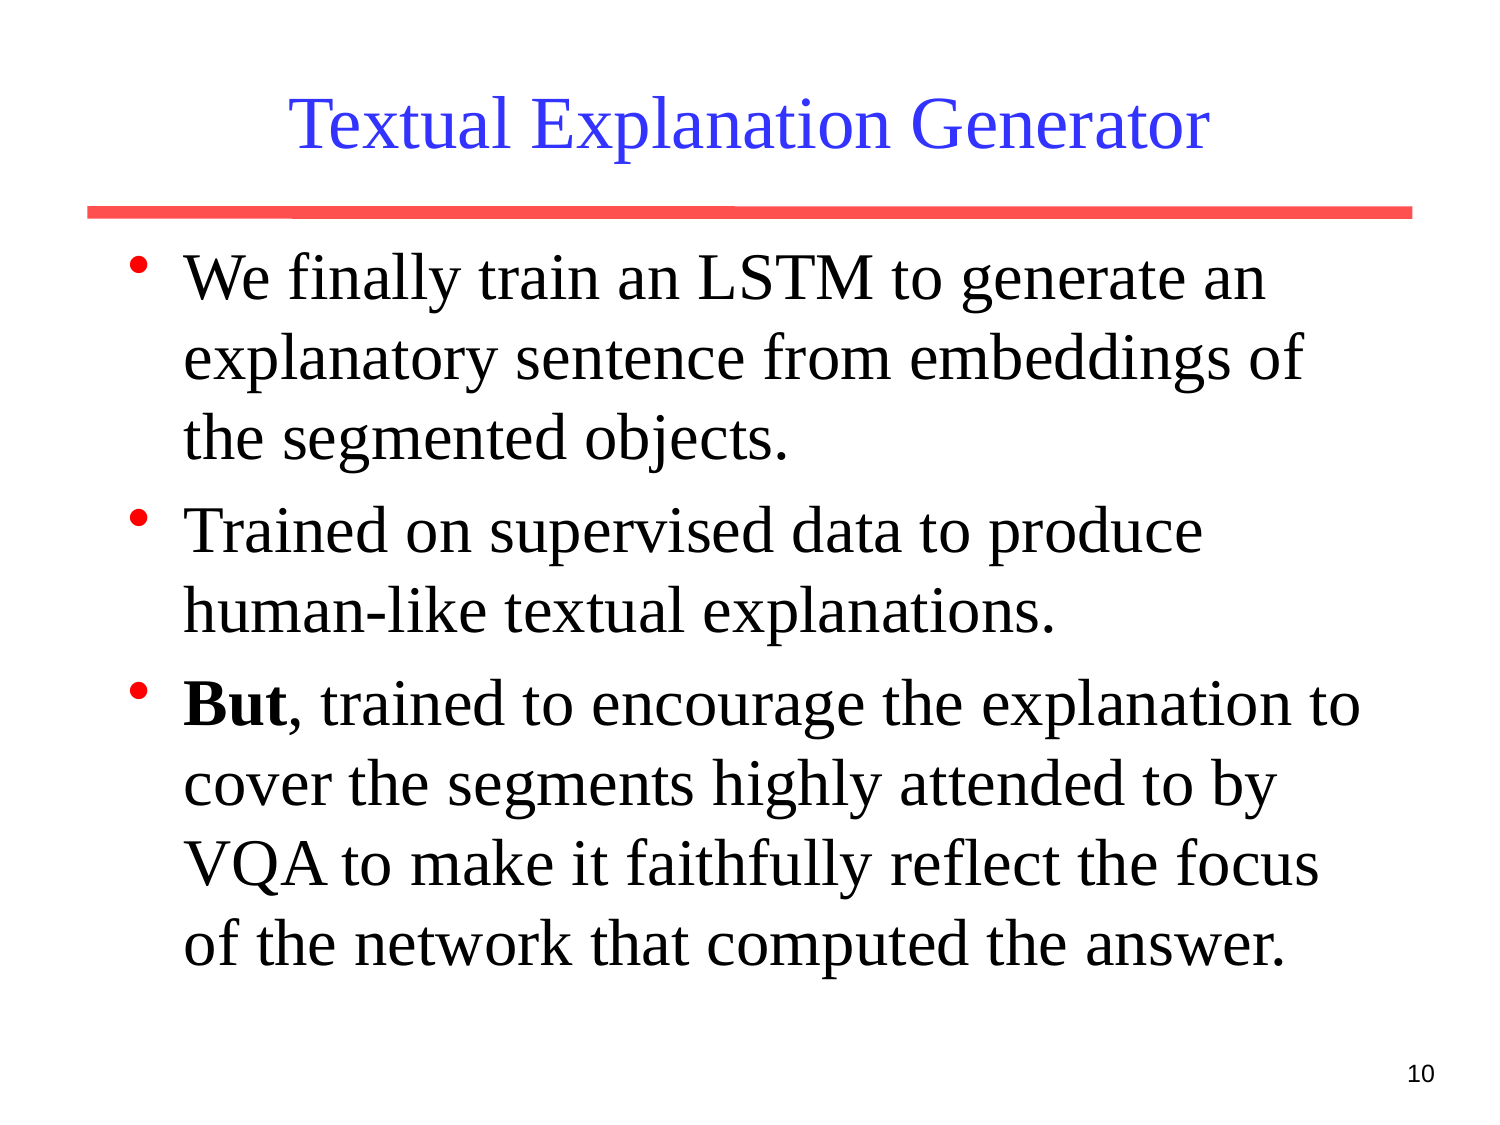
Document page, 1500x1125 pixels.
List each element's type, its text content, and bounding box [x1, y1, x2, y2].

slide_number 10 [1137, 1049, 1451, 1125]
title Textual Explanation Generator [112, 37, 1388, 201]
list We finally train an LSTM to generate an explanatory sentence from embeddings of the segmented objects. Trained on supervised data to produce human-like textual explanations. But, trained to encourage the explanation to cover the segments highly attended to by VQA to make it faithfully reflect the focus of the network that computed the answer. [112, 224, 1388, 995]
